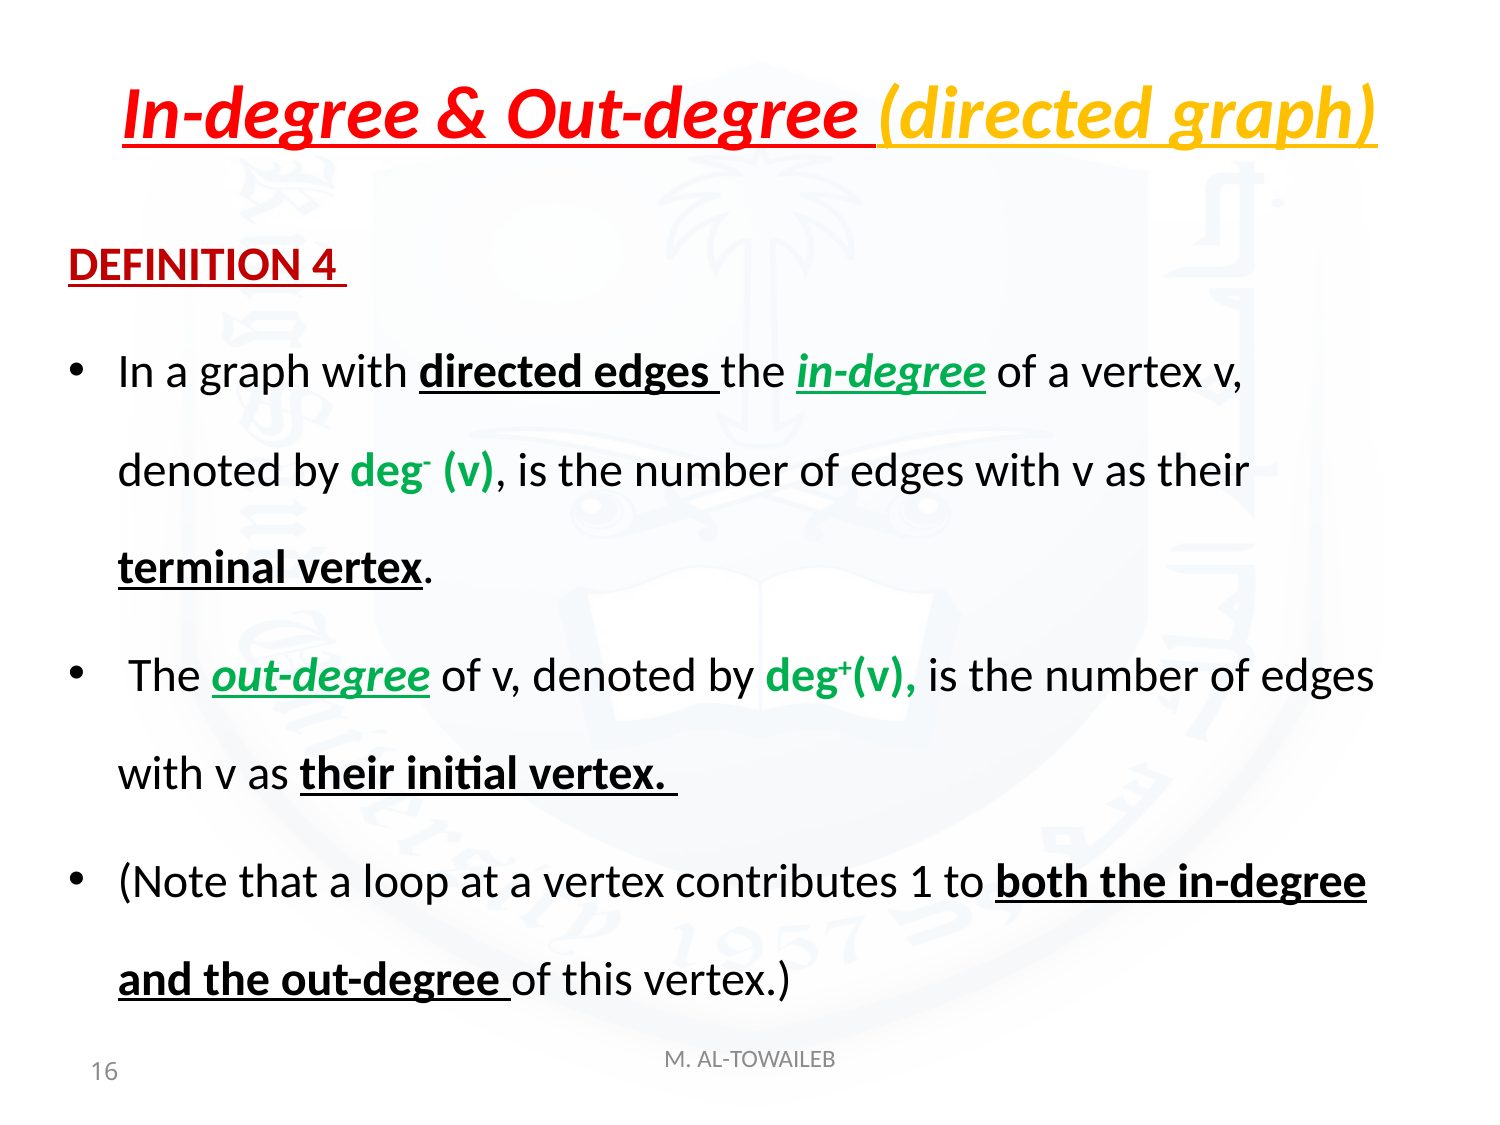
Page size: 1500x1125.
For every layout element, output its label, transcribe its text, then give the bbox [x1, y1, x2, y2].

footer M. AL-TOWAILEB [512, 1042, 988, 1103]
title In-degree & Out-degree (directed graph) [75, 45, 1425, 173]
list DEFINITION 4 In a graph with directed edges the in-degree of a vertex v, denoted by deg- (v), is the number of edges with v as their terminal vertex. The out-degree of v, denoted by deg+(v), is the number of edges with v as their initial vertex. (Note that a loop at a vertex contributes 1 to both the in-degree and the out-degree of this vertex.) [53, 184, 1404, 1024]
slide_number 16 [75, 1042, 425, 1103]
